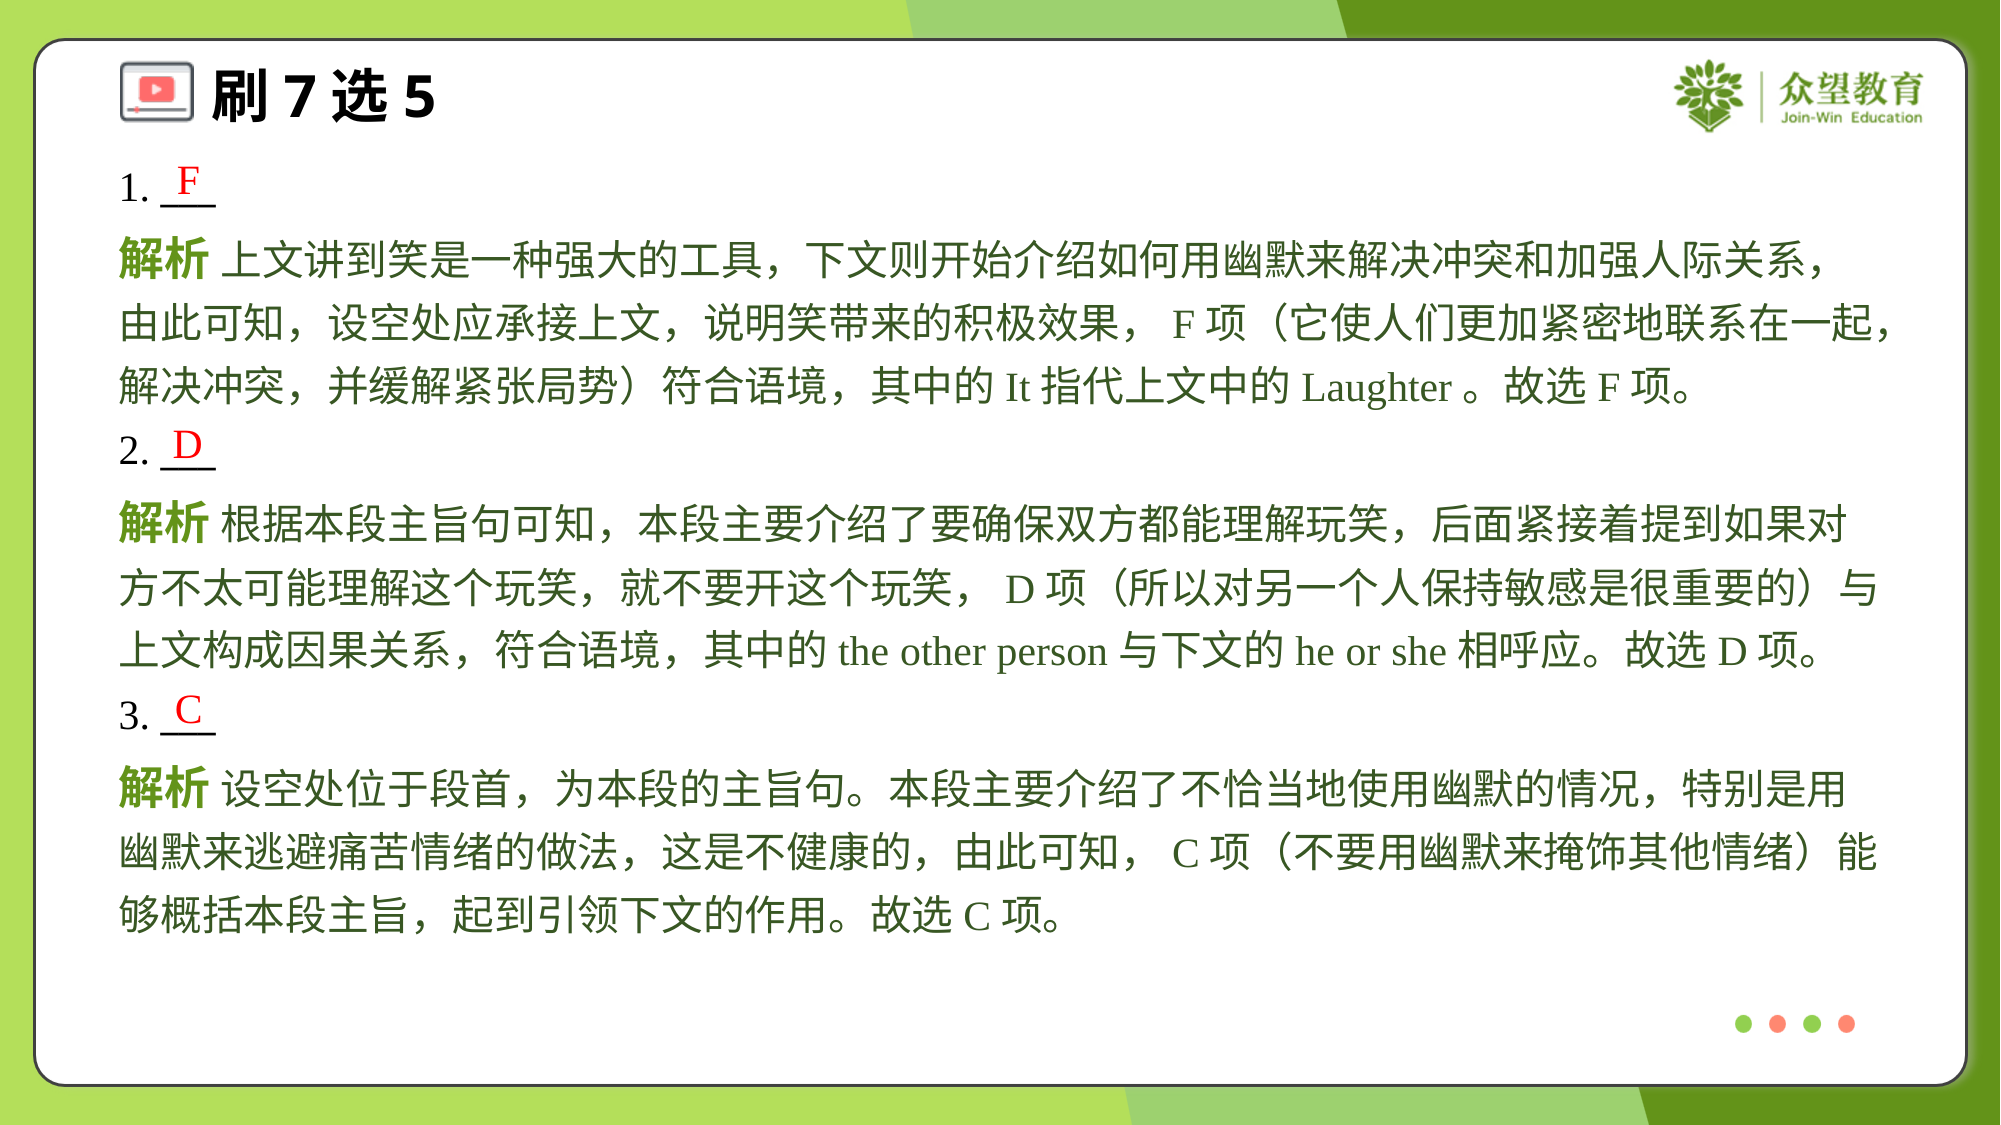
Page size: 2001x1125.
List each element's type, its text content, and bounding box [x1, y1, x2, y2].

text_box 2. ___ [118, 410, 1883, 468]
text_box C [170, 669, 208, 727]
text_box 3. ___ [118, 675, 1883, 733]
text_box F [172, 140, 205, 199]
text_box 解析 设空处位于段首，为本段的主旨句。本段主要介绍了不恰当地使用幽默的情况，特别是用幽默来逃避痛苦情绪的做法，这是不健康的，由此可知，C项（不要用幽默来掩饰其他情绪）能够概括本段主旨，起到引领下文的作用。故选C项。 [118, 744, 1883, 934]
text_box 解析 上文讲到笑是一种强大的工具，下文则开始介绍如何用幽默来解决冲突和加强人际关系，由此可知，设空处应承接上文，说明笑带来的积极效果，F项（它使人们更加紧密地联系在一起，解决冲突，并缓解紧张局势）符合语境，其中的It指代上文中的Laughter。故选F项。 [118, 215, 1883, 405]
text_box 1. ___ [118, 146, 1883, 204]
text_box D [167, 404, 208, 463]
text_box 解析 根据本段主旨句可知，本段主要介绍了要确保双方都能理解玩笑，后面紧接着提到如果对方不太可能理解这个玩笑，就不要开这个玩笑，D项（所以对另一个人保持敏感是很重要的）与上文构成因果关系，符合语境，其中的the other person与下文的he or she相呼应。故选D项。 [118, 480, 1883, 669]
picture [0, 0, 2000, 1125]
